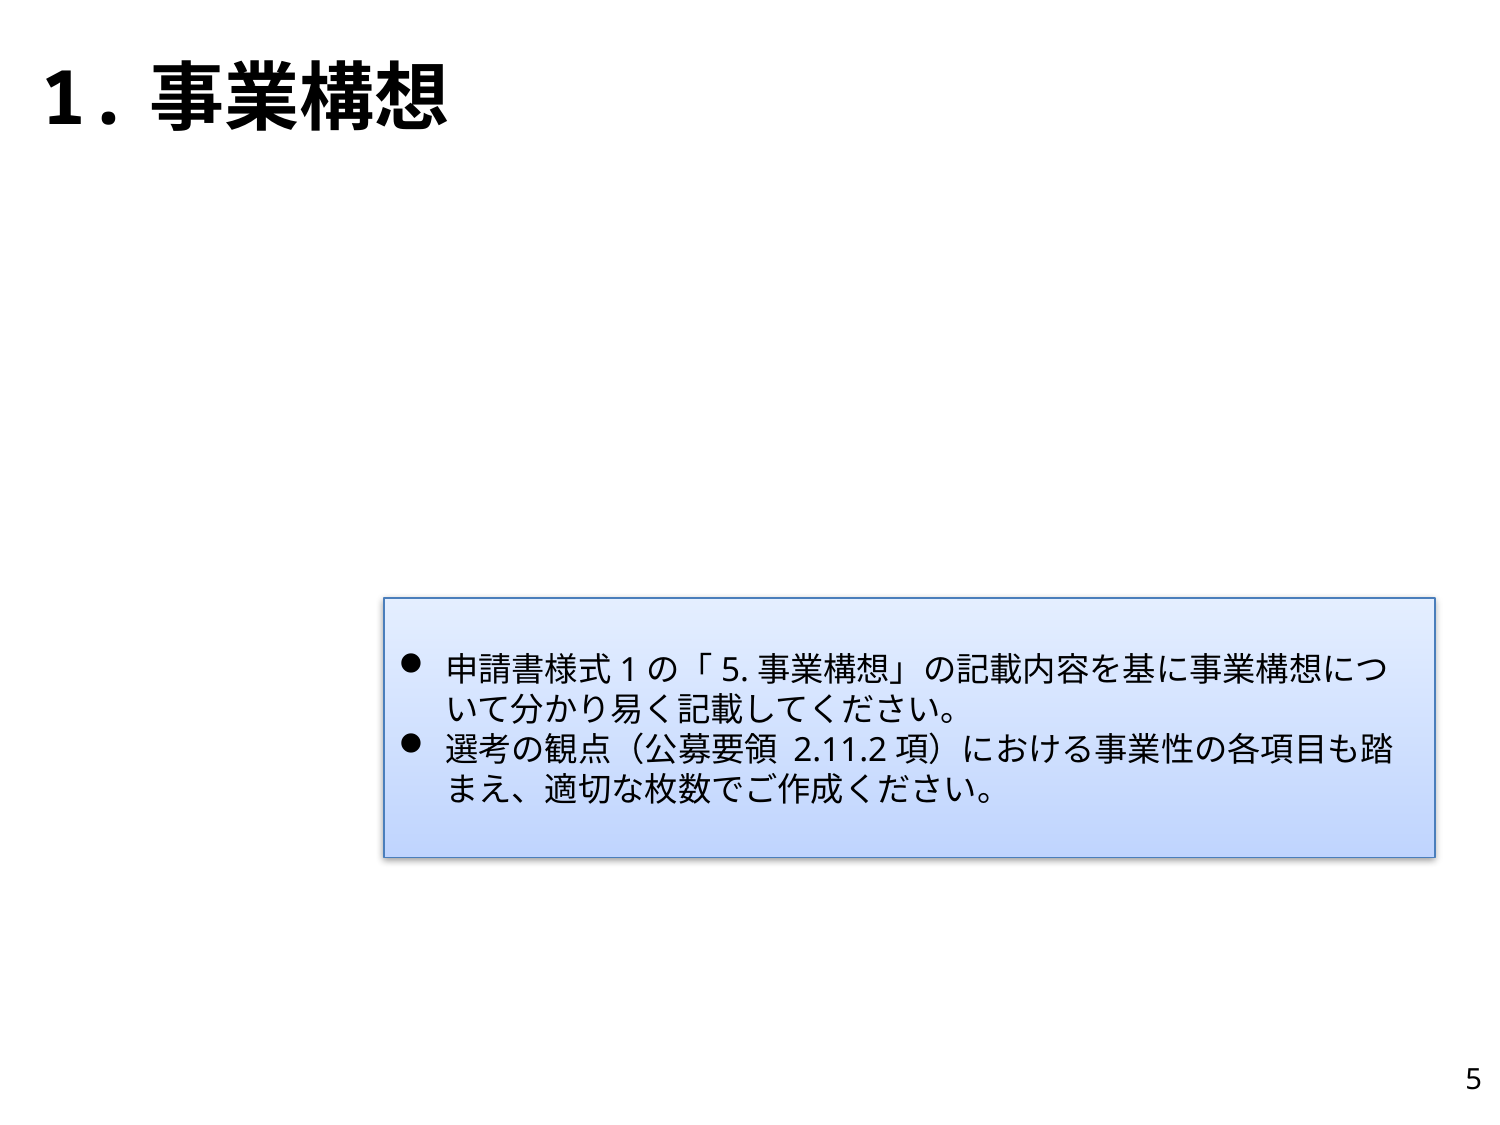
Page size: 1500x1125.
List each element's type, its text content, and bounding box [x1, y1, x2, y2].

text_box 申請書様式1の「5.事業構想」の記載内容を基に事業構想について分かり易く記載してください。 選考の観点（公募要領 2.11.2項）における事業性の各項目も踏まえ、適切な枚数でご作成ください。 [383, 597, 1436, 858]
title 1.事業構想 [35, 11, 1465, 178]
slide_number 5 [1346, 1051, 1489, 1111]
